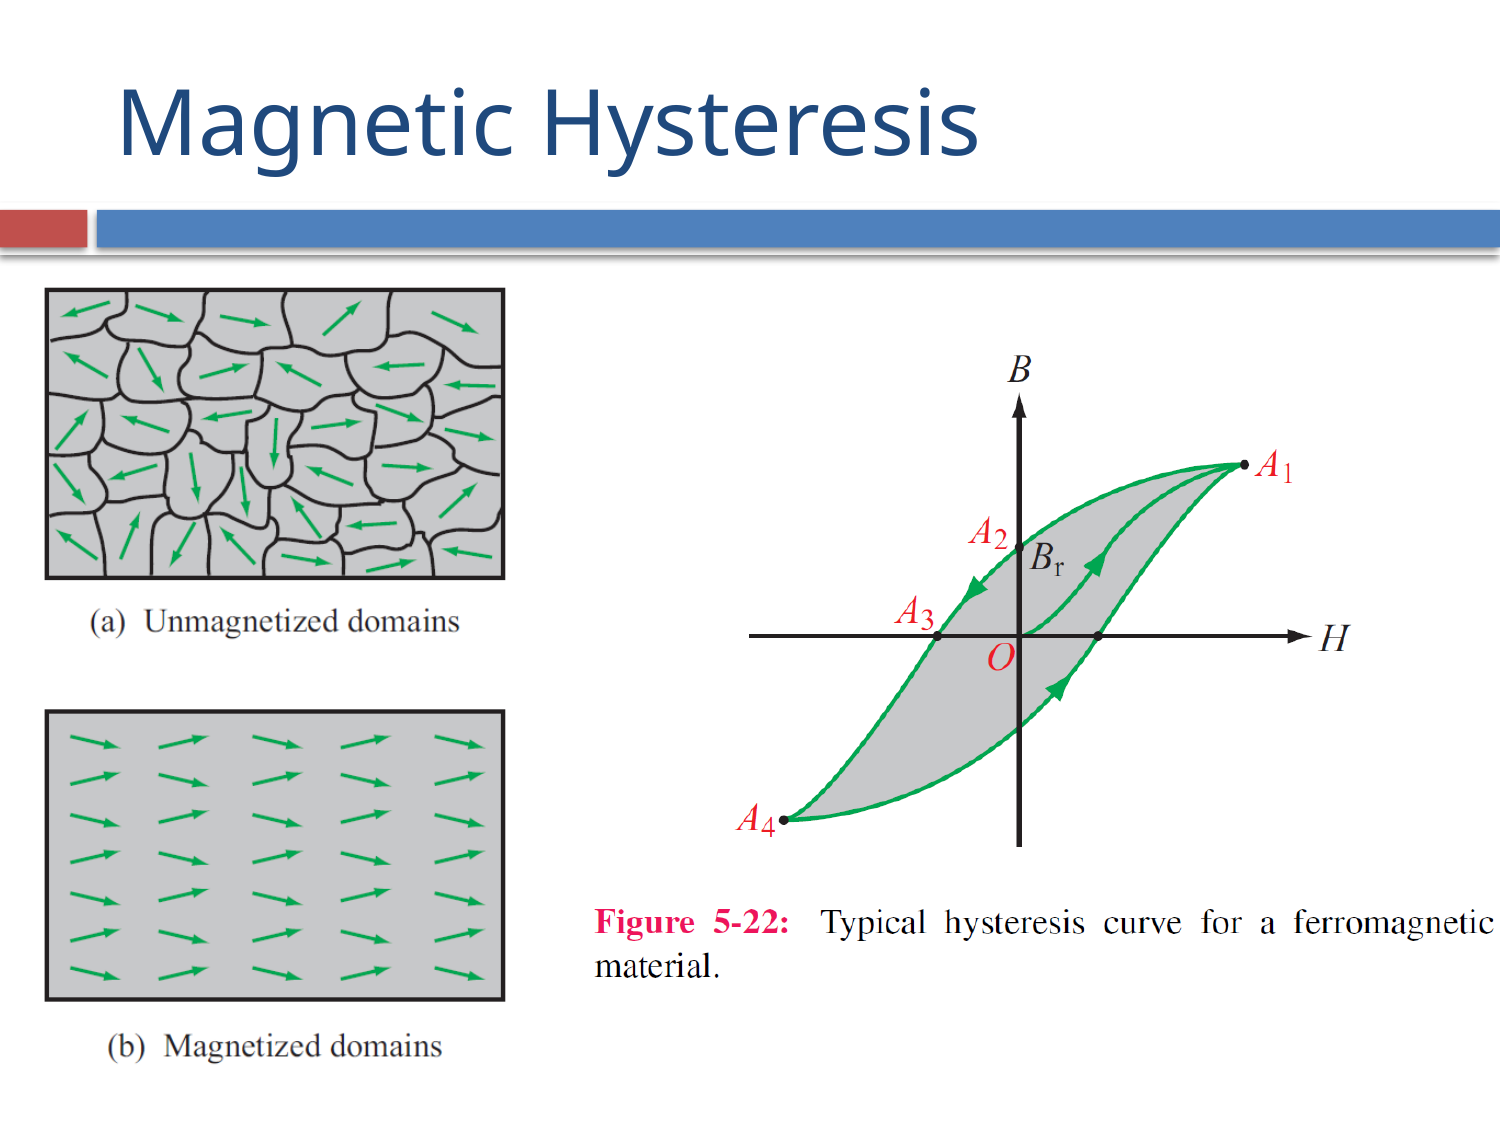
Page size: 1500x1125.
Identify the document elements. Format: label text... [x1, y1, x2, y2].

picture [37, 278, 513, 1074]
text_box Magnetic Hysteresis [100, 37, 1438, 200]
picture [587, 349, 1500, 988]
